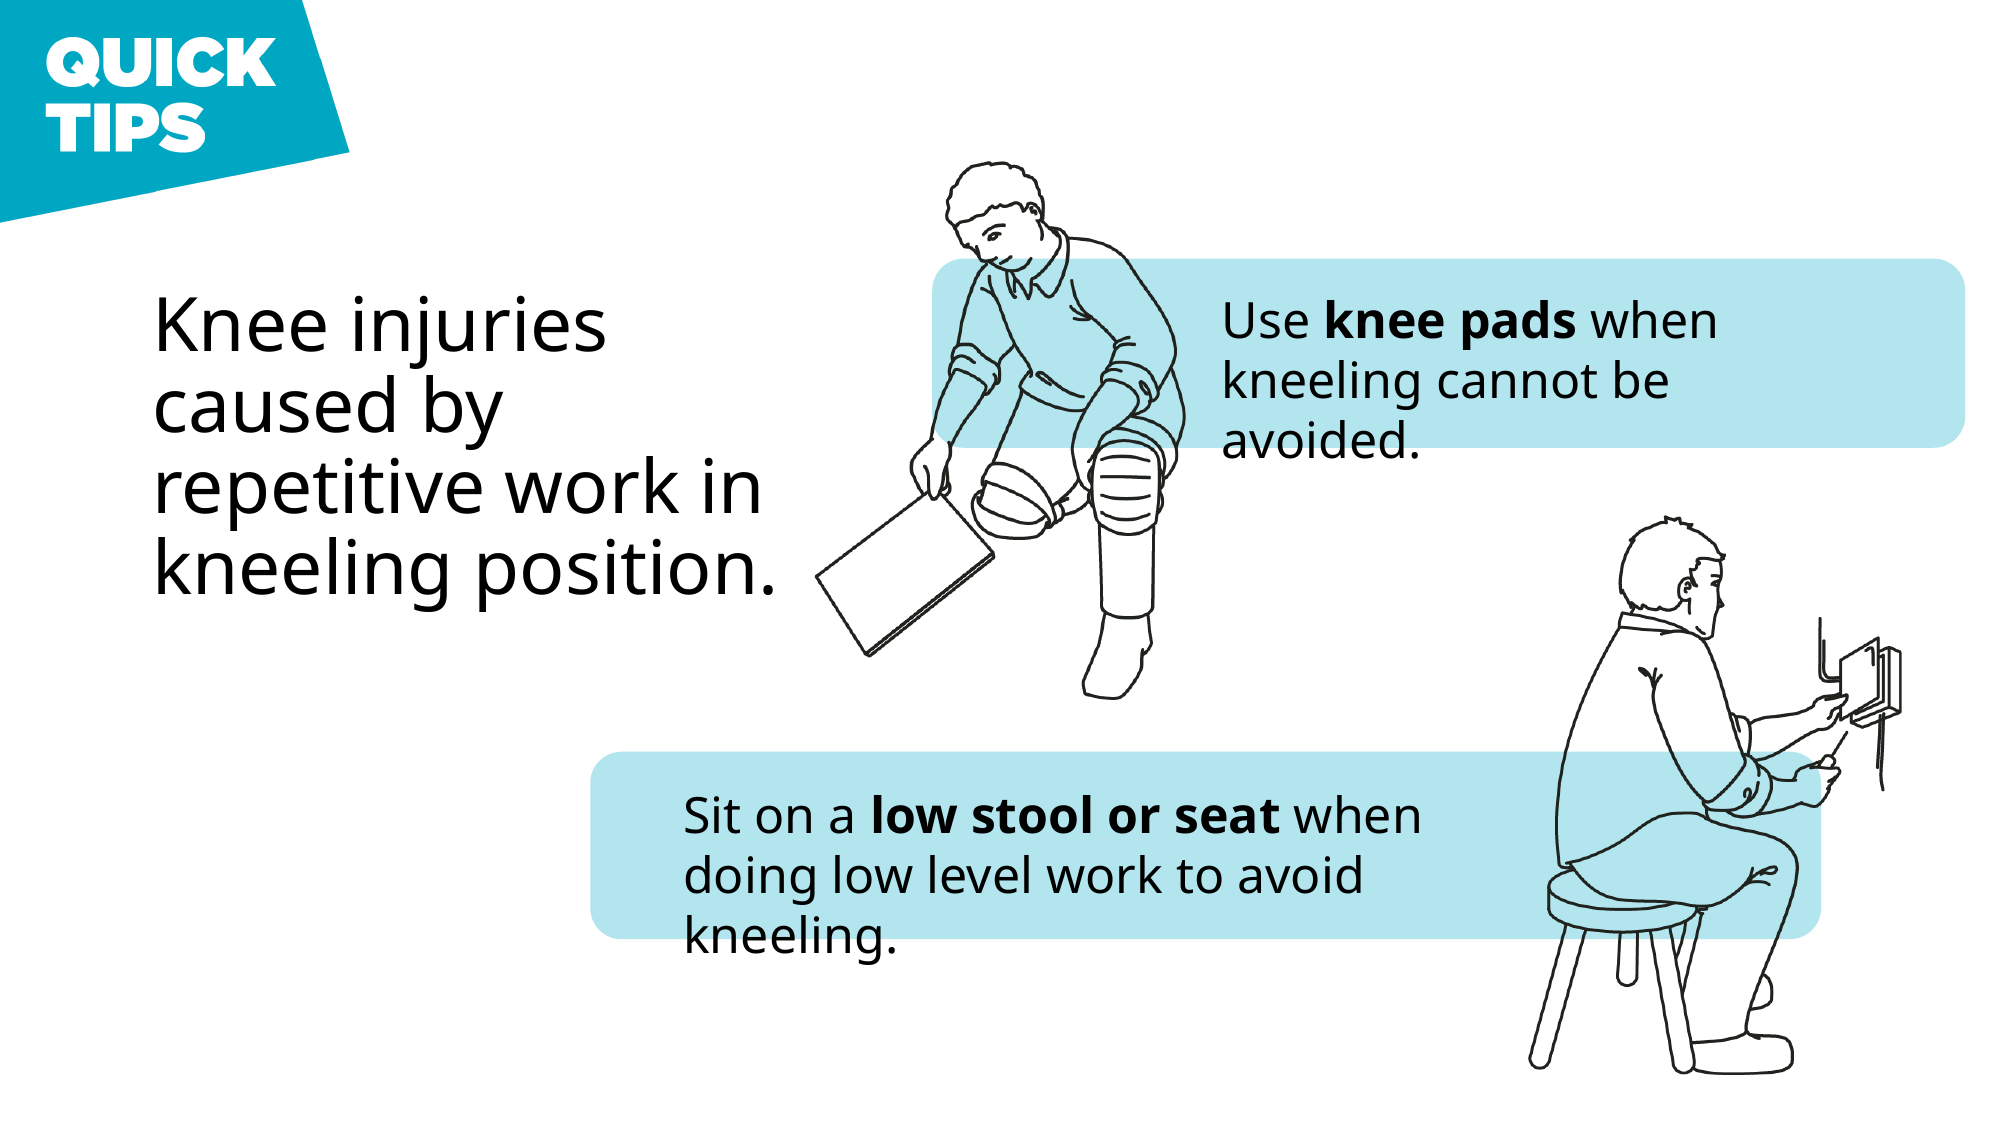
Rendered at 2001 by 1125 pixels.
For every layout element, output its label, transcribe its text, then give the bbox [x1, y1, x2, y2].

text_box Sit on a low stool or seat when doing low level work to avoid kneeling. [668, 775, 1507, 971]
text_box [588, 750, 1527, 941]
picture [0, 0, 351, 224]
picture [814, 161, 1186, 700]
text_box Knee injuries caused by repetitive work in kneeling position. [137, 278, 816, 738]
text_box Use knee pads when kneeling cannot be avoided. [1206, 281, 1886, 477]
picture [1527, 515, 1902, 1076]
text_box [1186, 257, 1967, 450]
